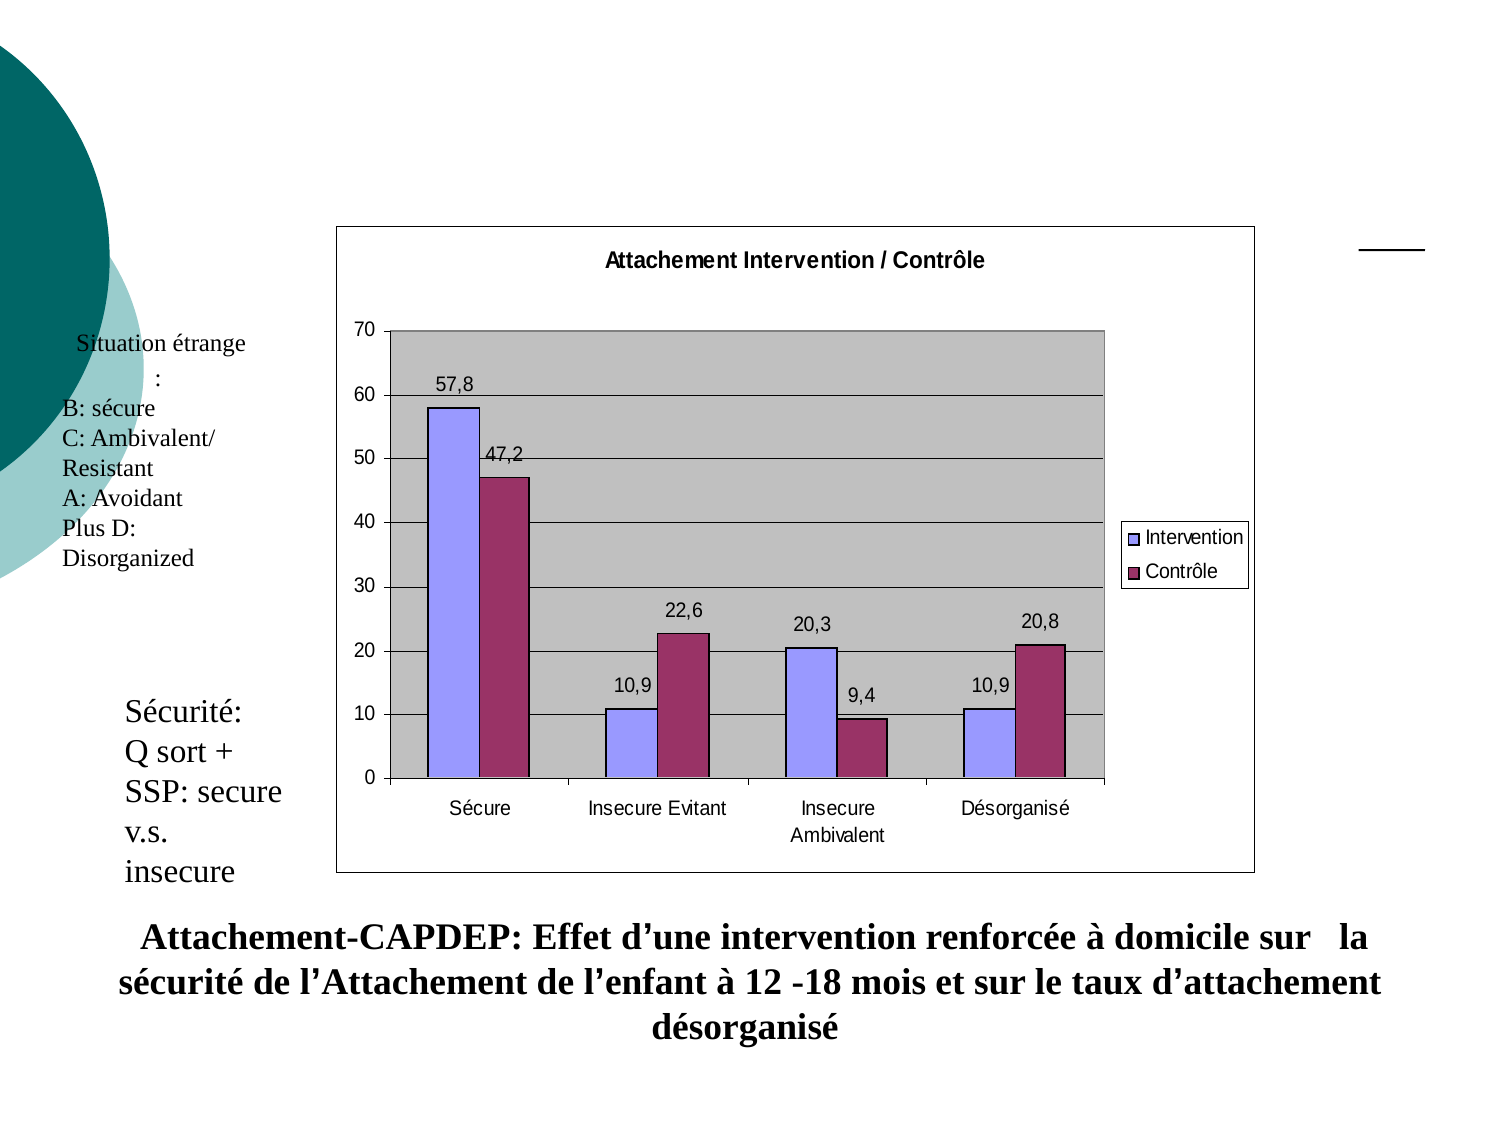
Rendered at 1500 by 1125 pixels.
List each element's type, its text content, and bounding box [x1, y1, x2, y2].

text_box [170, 6, 1359, 958]
text_box Situation étrange : B: sécure C: Ambivalent/ Resistant A: Avoidant Plus D: Disorganized [47, 294, 165, 579]
text_box Attachement-CAPDEP: Effet d’une intervention renforcée à domicile sur la sécurité de l’Attachement de l’enfant à 12 -18 mois et sur le taux d’attachement désorganisé [64, 904, 1436, 1115]
text_box Sécurité: Q sort + SSP: secure v.s. insecure [109, 681, 165, 897]
